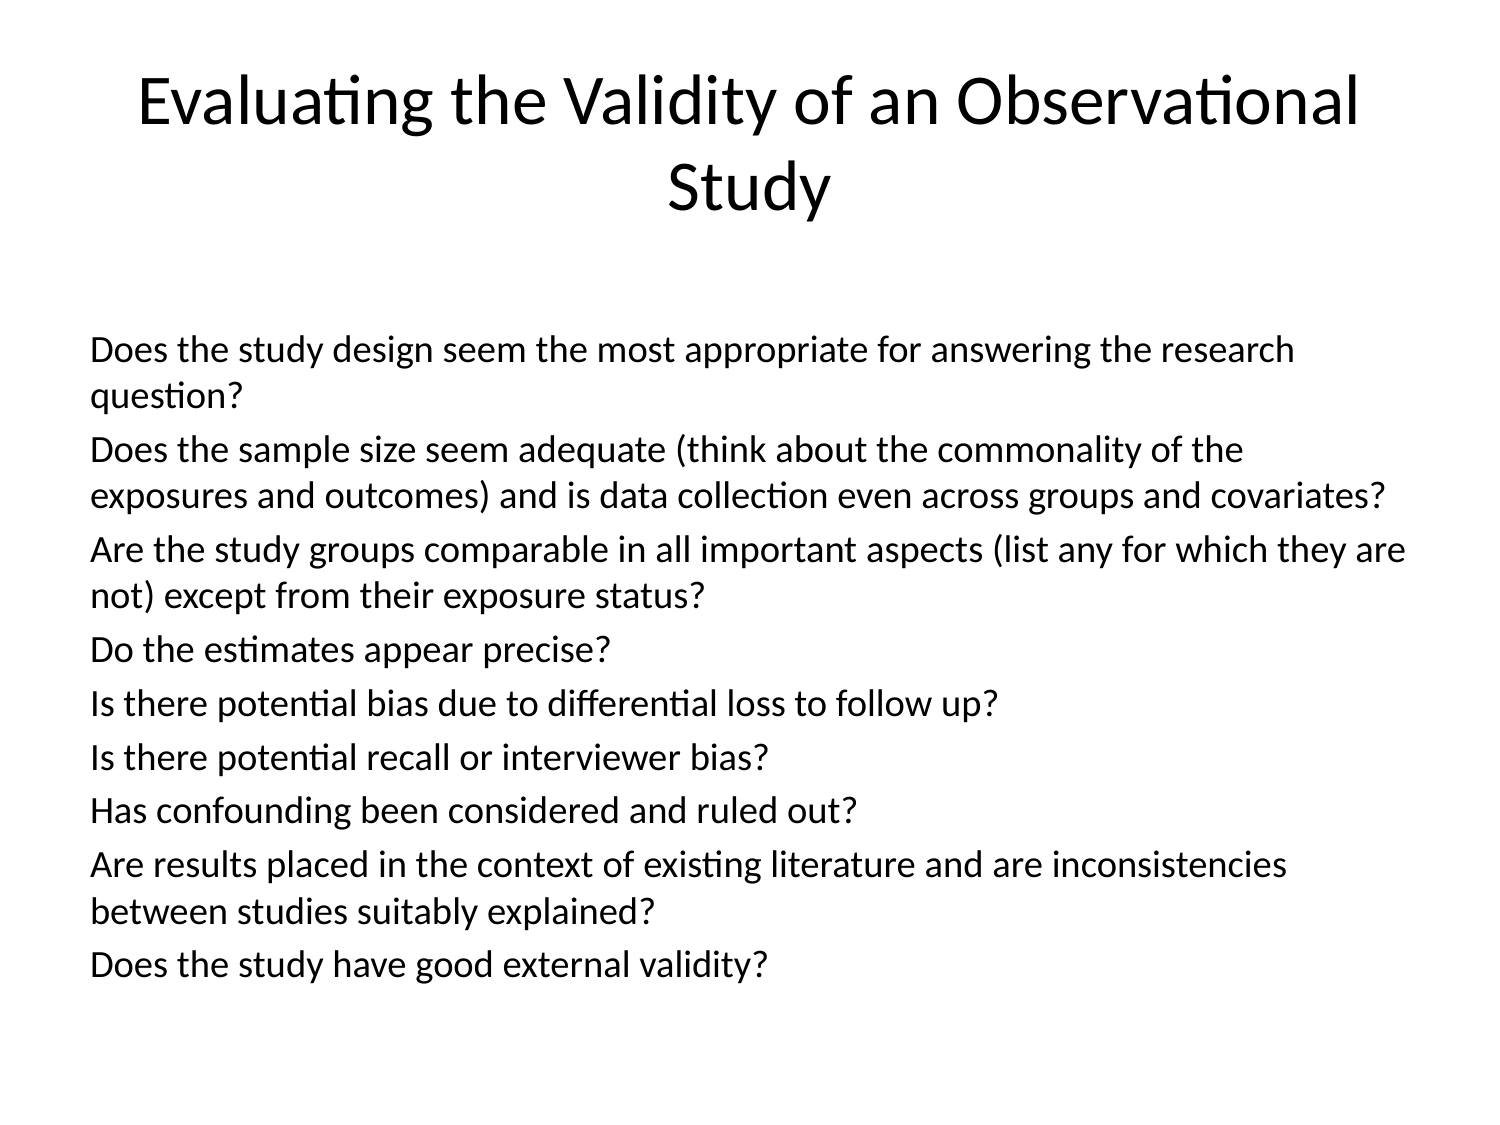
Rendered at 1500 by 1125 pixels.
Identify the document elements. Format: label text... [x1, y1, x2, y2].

list Does the study design seem the most appropriate for answering the research question? Does the sample size seem adequate (think about the commonality of the exposures and outcomes) and is data collection even across groups and covariates? Are the study groups comparable in all important aspects (list any for which they are not) except from their exposure status? Do the estimates appear precise? Is there potential bias due to differential loss to follow up? Is there potential recall or interviewer bias? Has confounding been considered and ruled out? Are results placed in the context of existing literature and are inconsistencies between studies suitably explained? Does the study have good external validity? [75, 262, 1425, 1005]
title Evaluating the Validity of an Observational Study [75, 45, 1425, 233]
